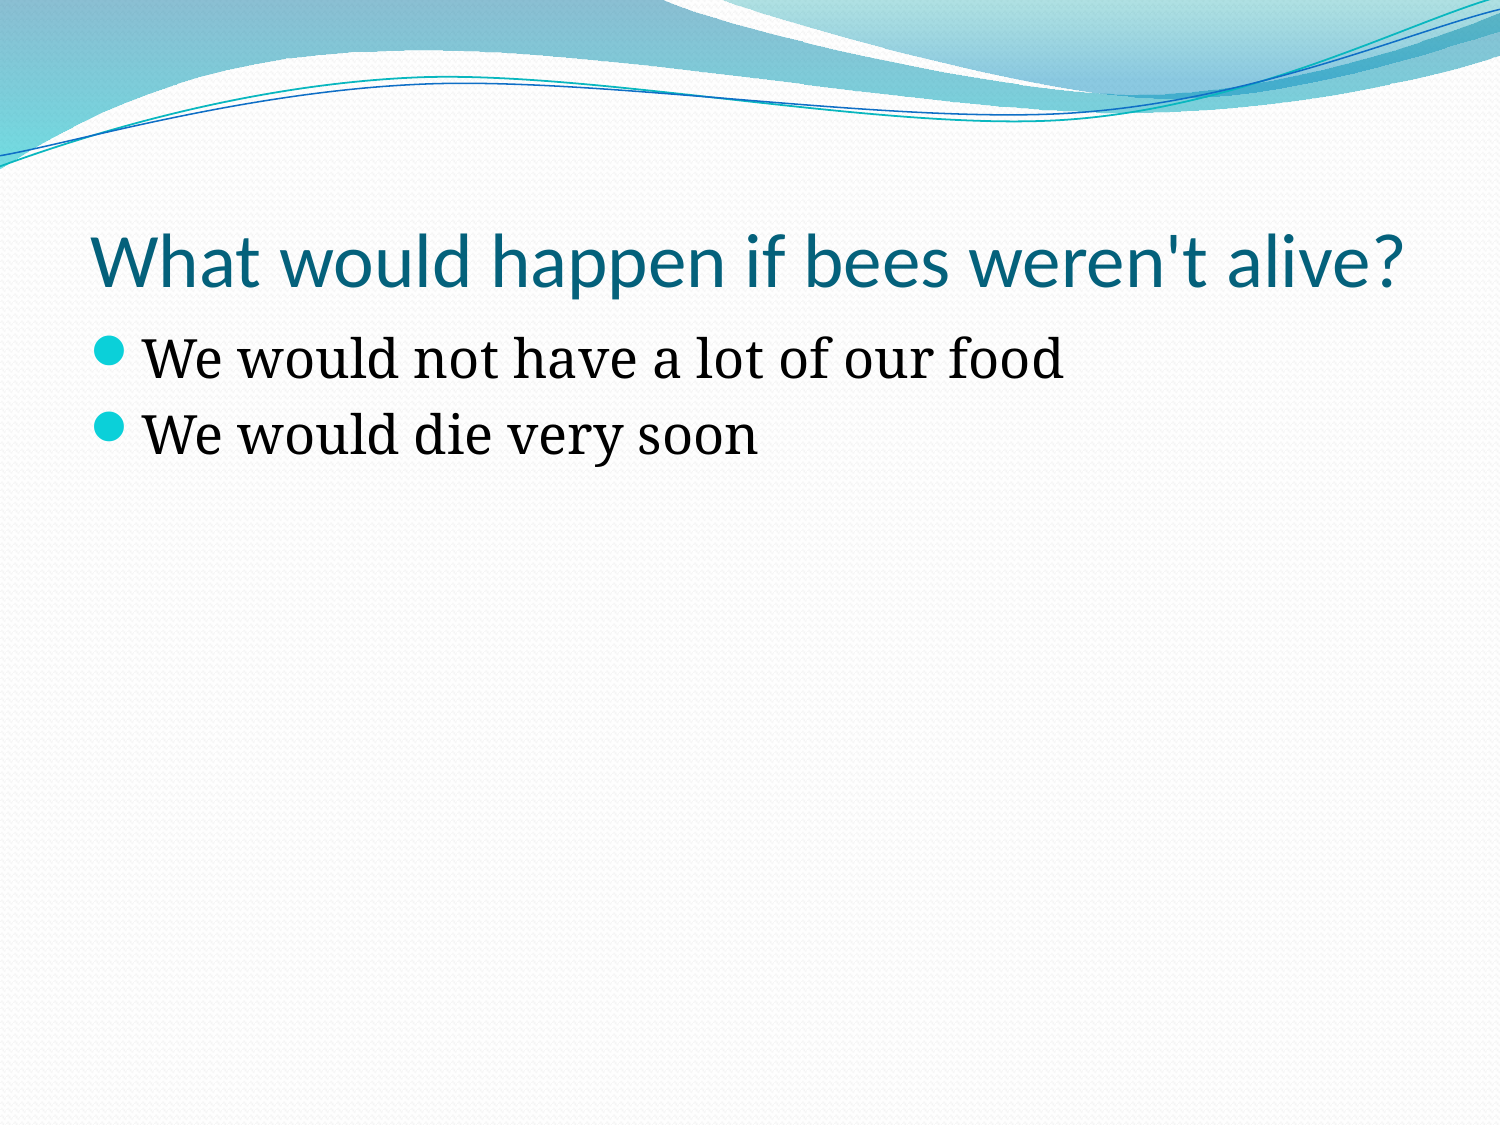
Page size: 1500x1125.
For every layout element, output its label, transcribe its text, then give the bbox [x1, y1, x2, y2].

list We would not have a lot of our food We would die very soon [75, 317, 1425, 1038]
title What would happen if bees weren't alive? [75, 115, 1425, 303]
